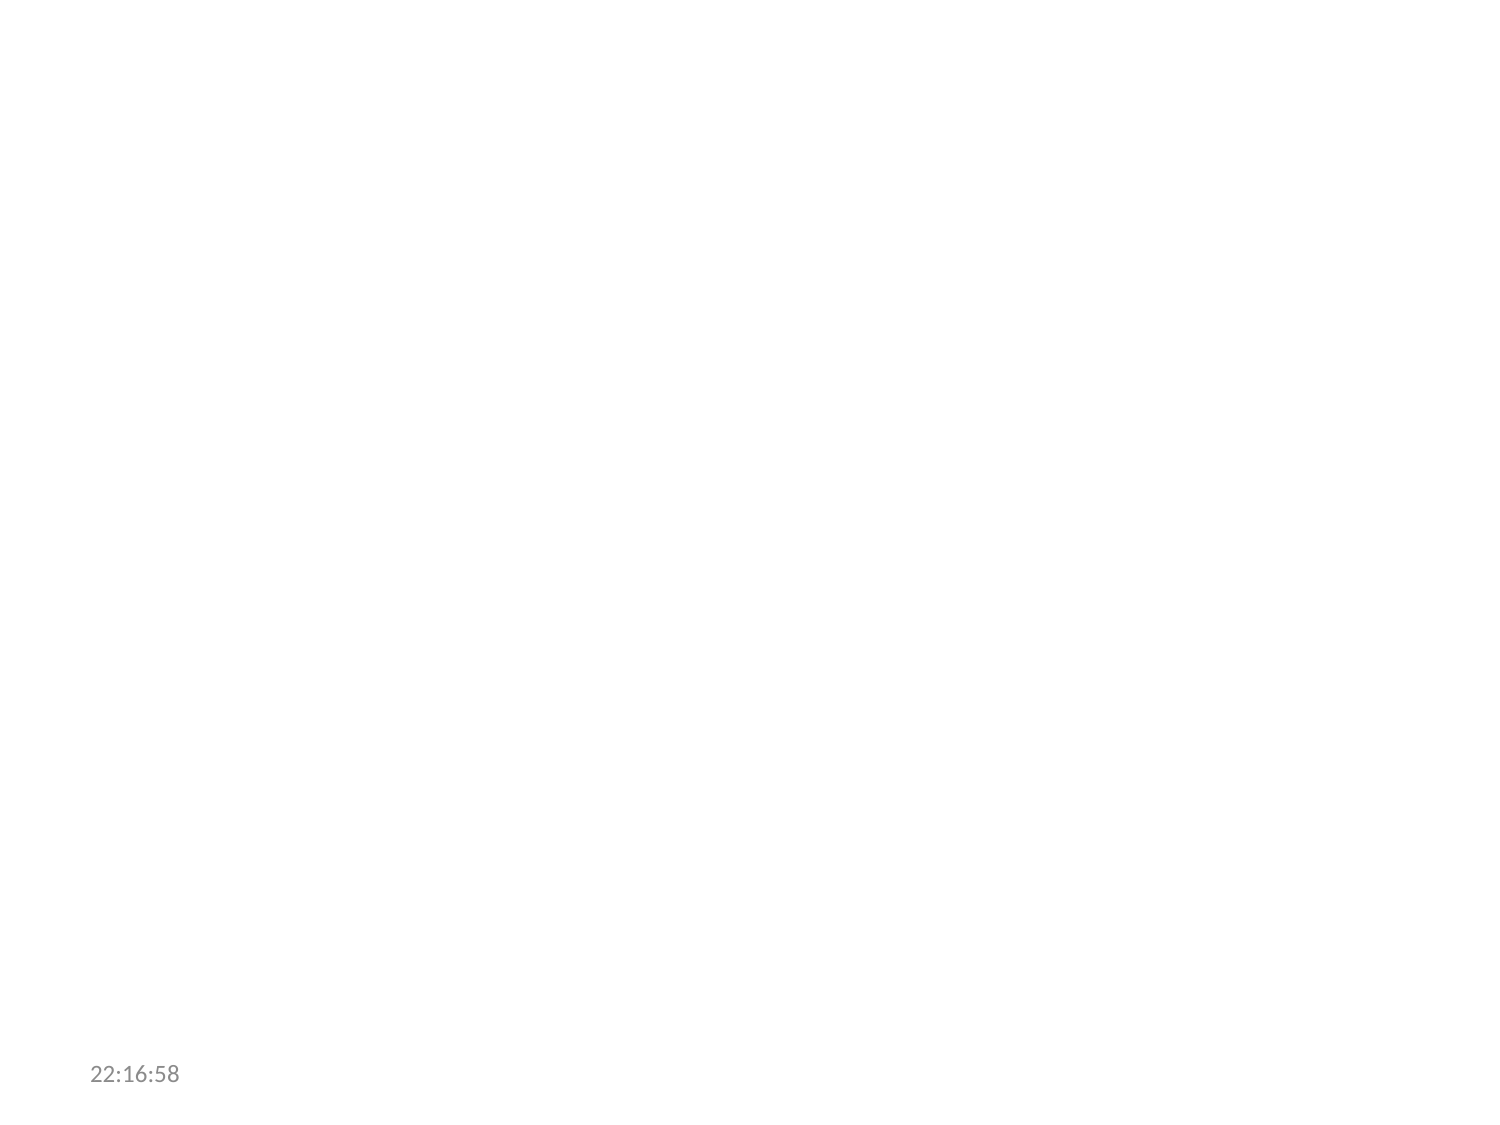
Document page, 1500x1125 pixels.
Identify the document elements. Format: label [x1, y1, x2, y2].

slide_number [75, 1042, 425, 1103]
